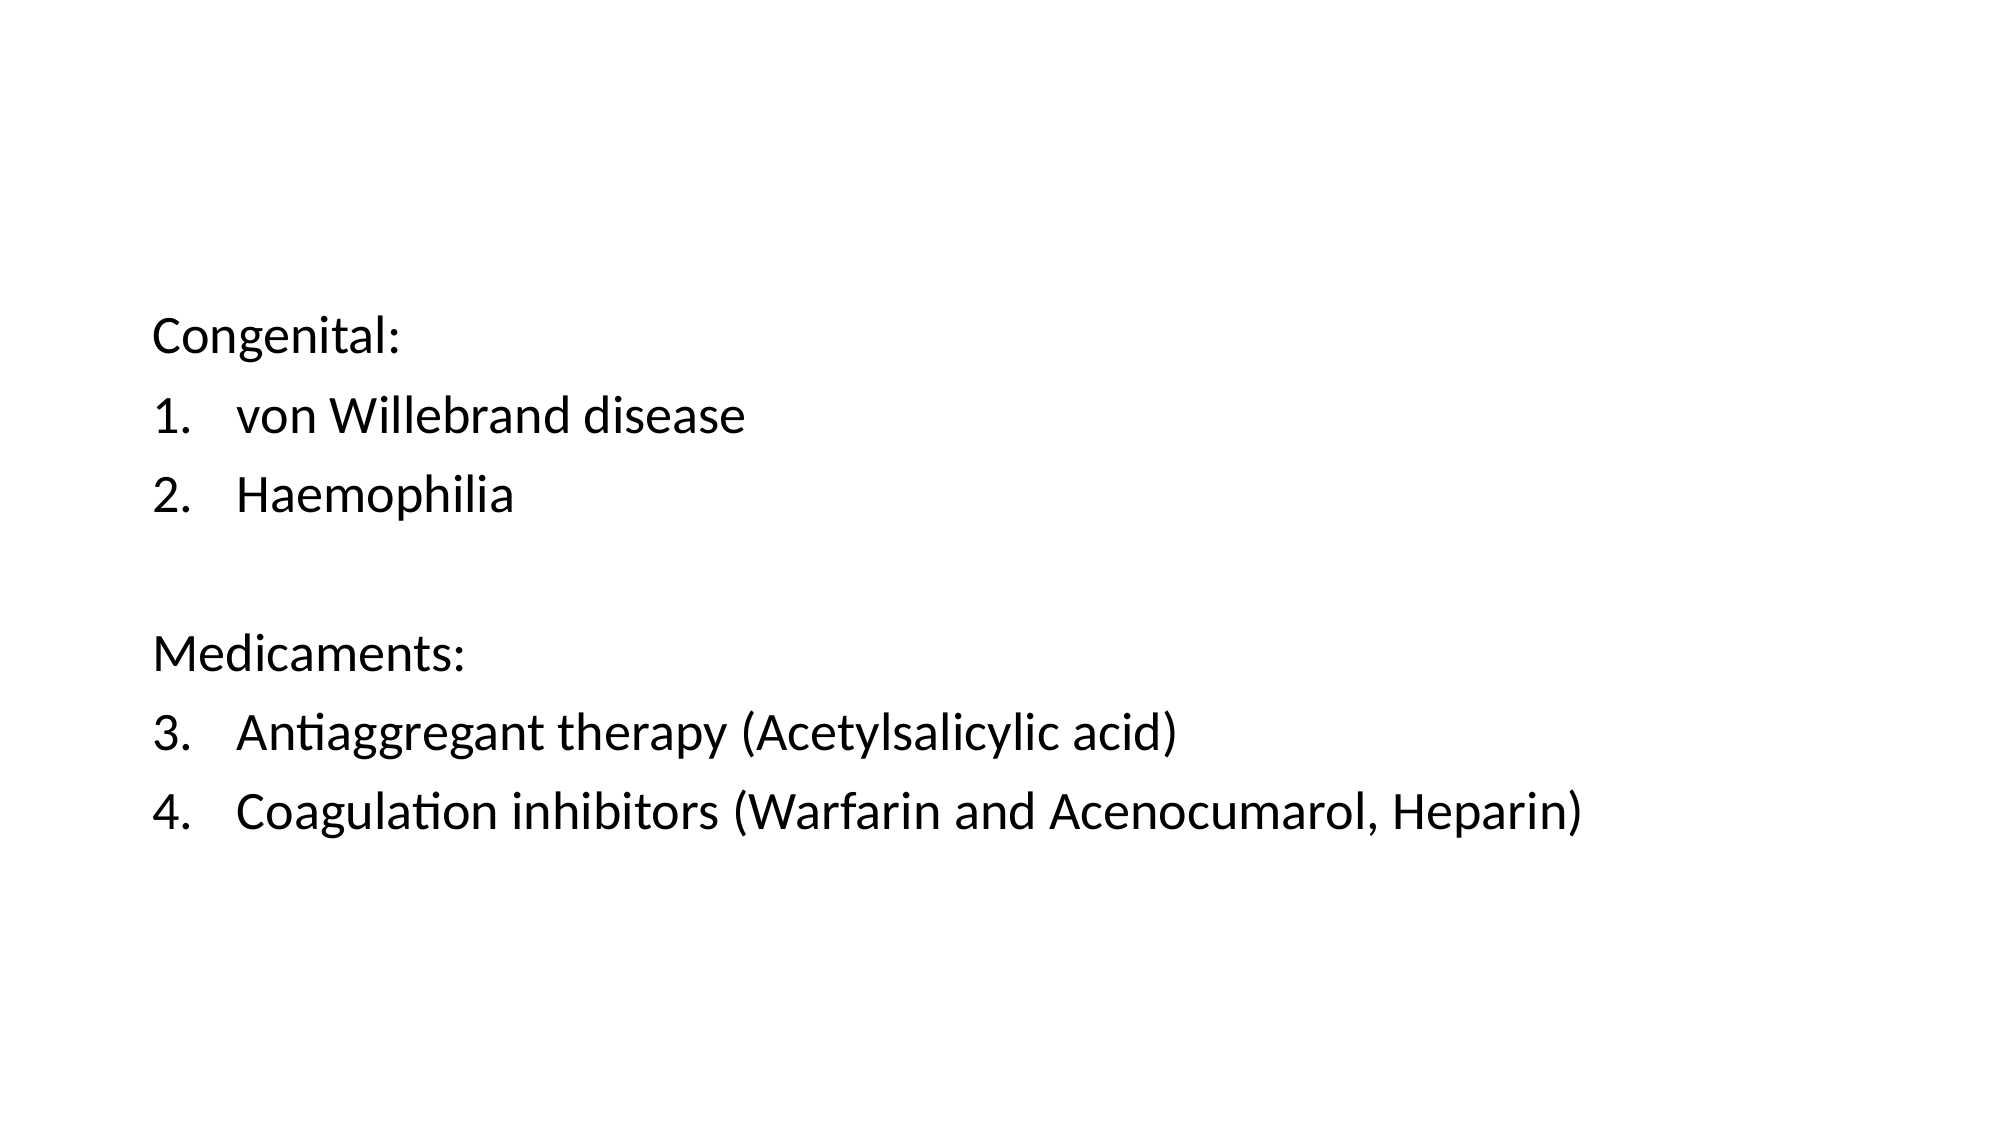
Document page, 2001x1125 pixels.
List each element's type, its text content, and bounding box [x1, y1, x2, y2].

list Congenital: von Willebrand disease Haemophilia Medicaments: Antiaggregant therapy (Acetylsalicylic acid) Coagulation inhibitors (Warfarin and Acenocumarol, Heparin) [137, 299, 1863, 1014]
